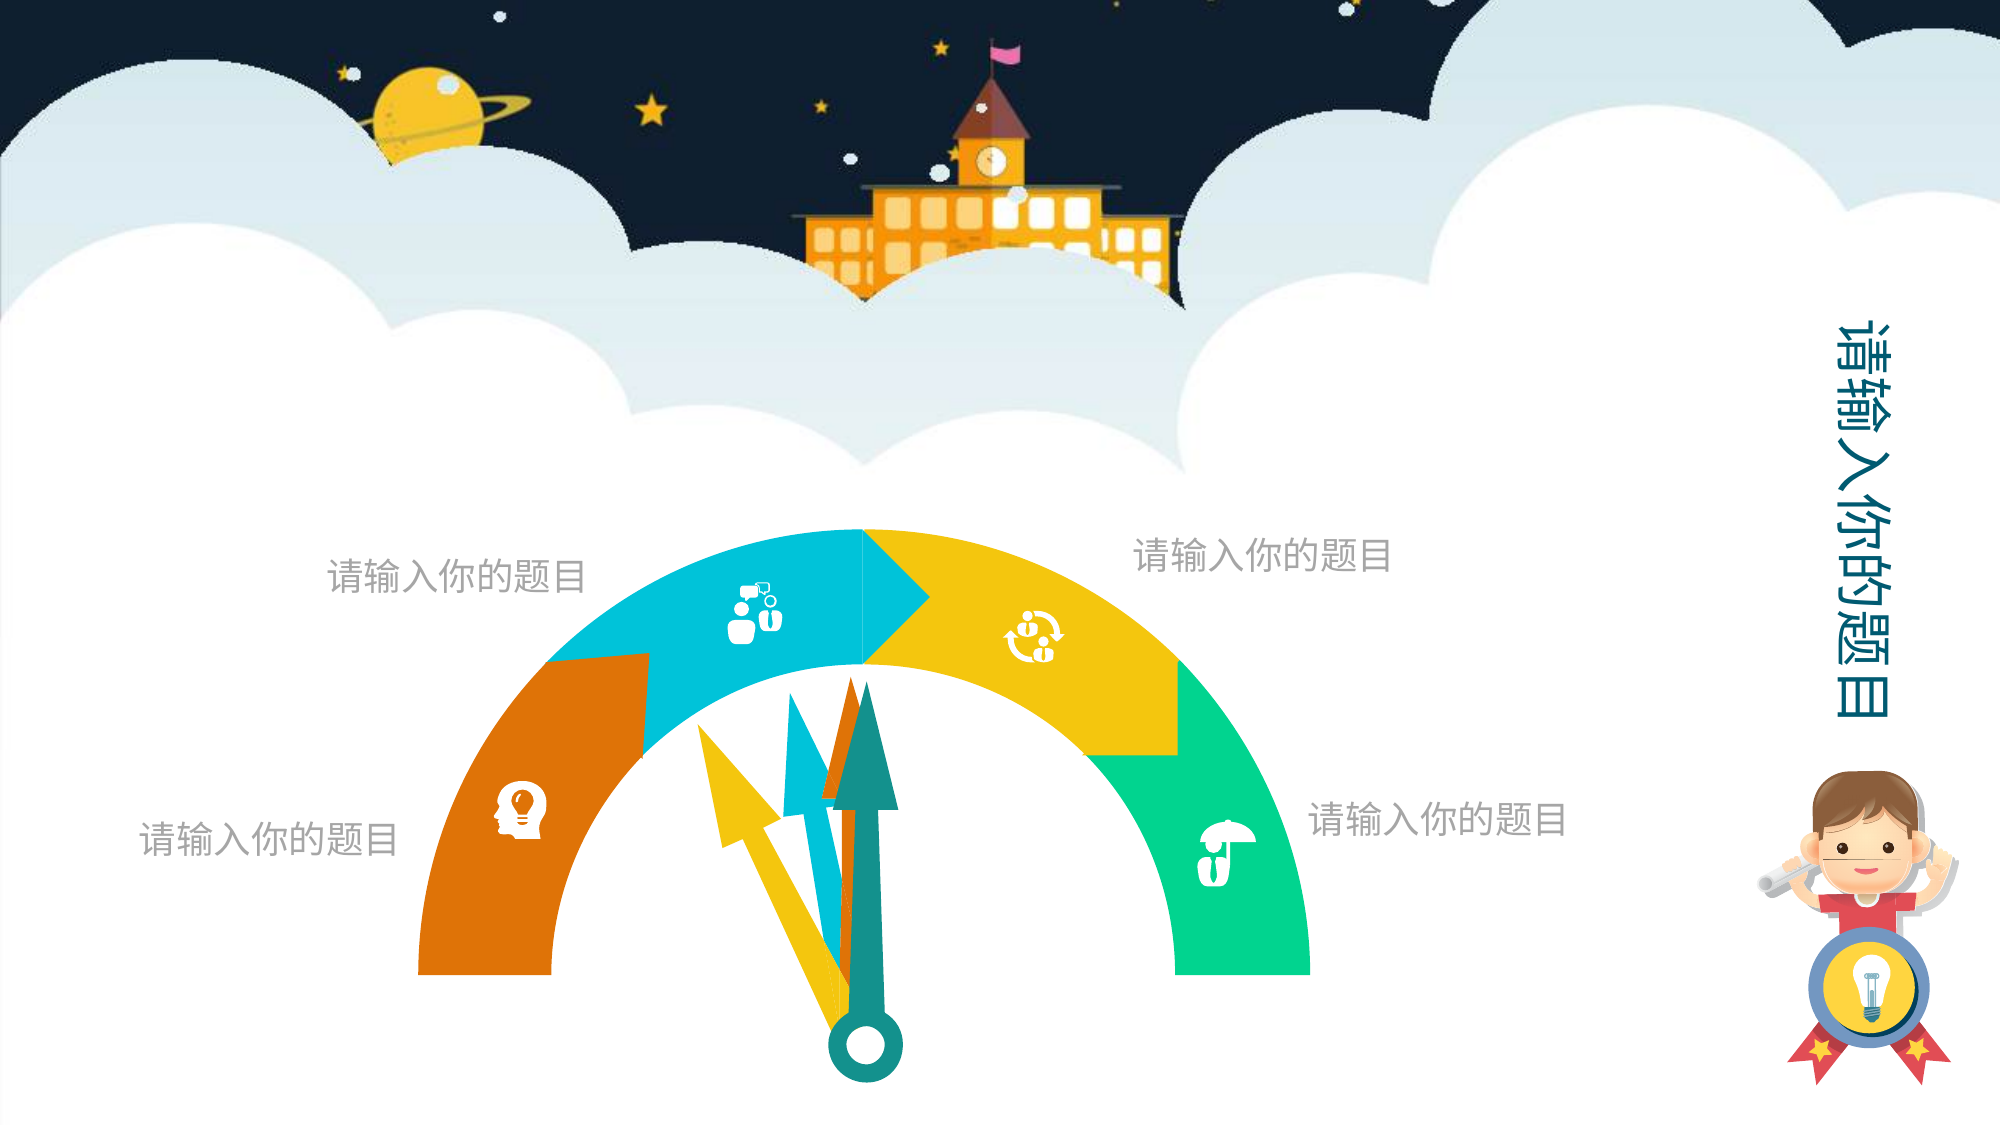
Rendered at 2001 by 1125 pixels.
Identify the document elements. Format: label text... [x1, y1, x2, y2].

text_box 请输入你的题目 [123, 808, 418, 869]
text_box 请输入你的题目 [1807, 303, 1909, 732]
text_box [544, 529, 930, 759]
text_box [727, 582, 783, 645]
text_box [930, 529, 1180, 756]
picture [0, 0, 2000, 1125]
text_box 请输入你的题目 [311, 545, 544, 605]
text_box [1106, 666, 1187, 762]
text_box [418, 653, 650, 976]
text_box [1086, 660, 1311, 976]
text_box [1196, 819, 1256, 887]
text_box 请输入你的题目 [1117, 524, 1433, 585]
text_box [493, 780, 548, 839]
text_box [697, 676, 903, 1083]
text_box 请输入你的题目 [1292, 788, 1608, 849]
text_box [1002, 610, 1065, 663]
